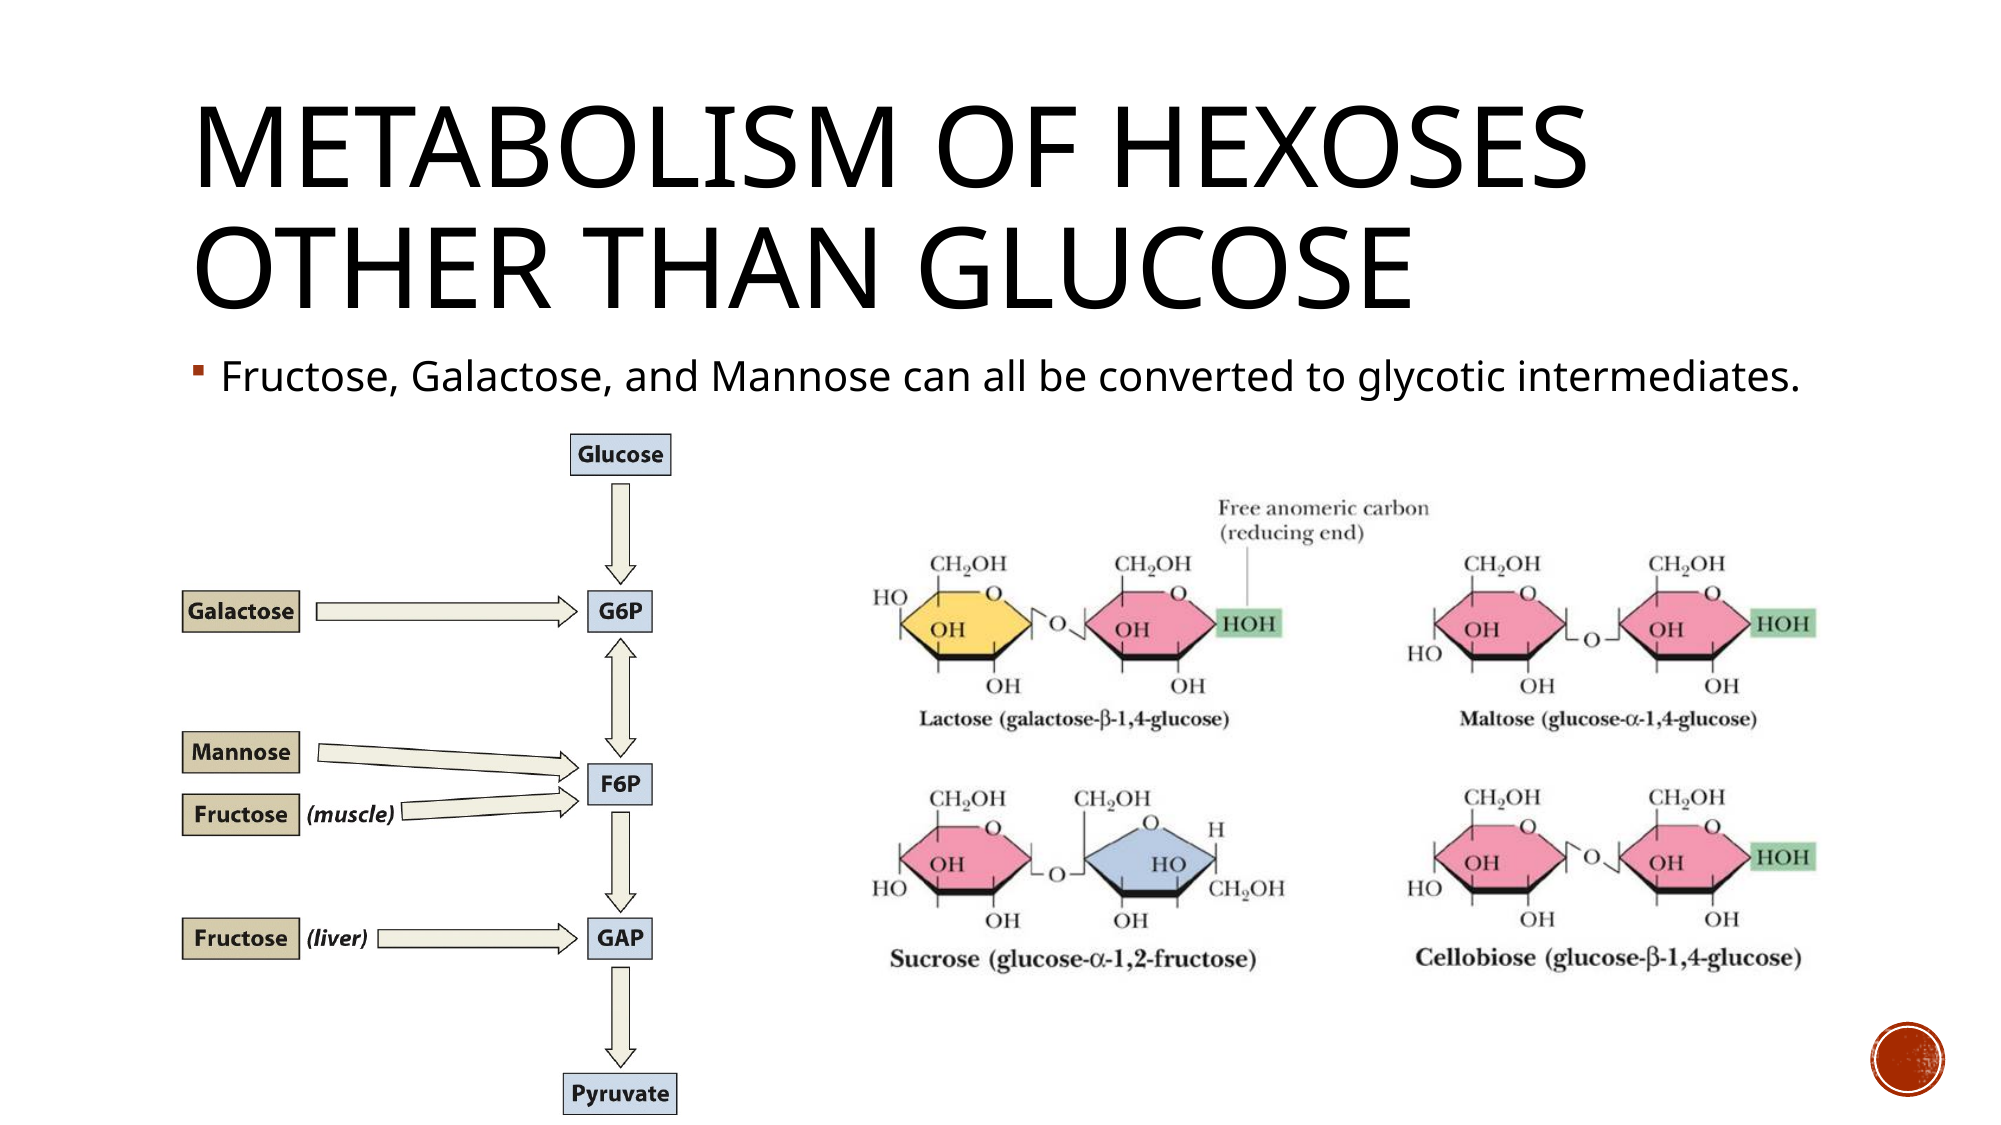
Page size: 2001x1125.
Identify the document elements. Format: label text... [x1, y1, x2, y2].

title Metabolism of hexoses other than glucose [175, 79, 1826, 344]
picture [834, 473, 1826, 983]
list Fructose, Galactose, and Mannose can all be converted to glycotic intermediates. [175, 348, 1826, 1013]
picture [175, 427, 682, 1120]
